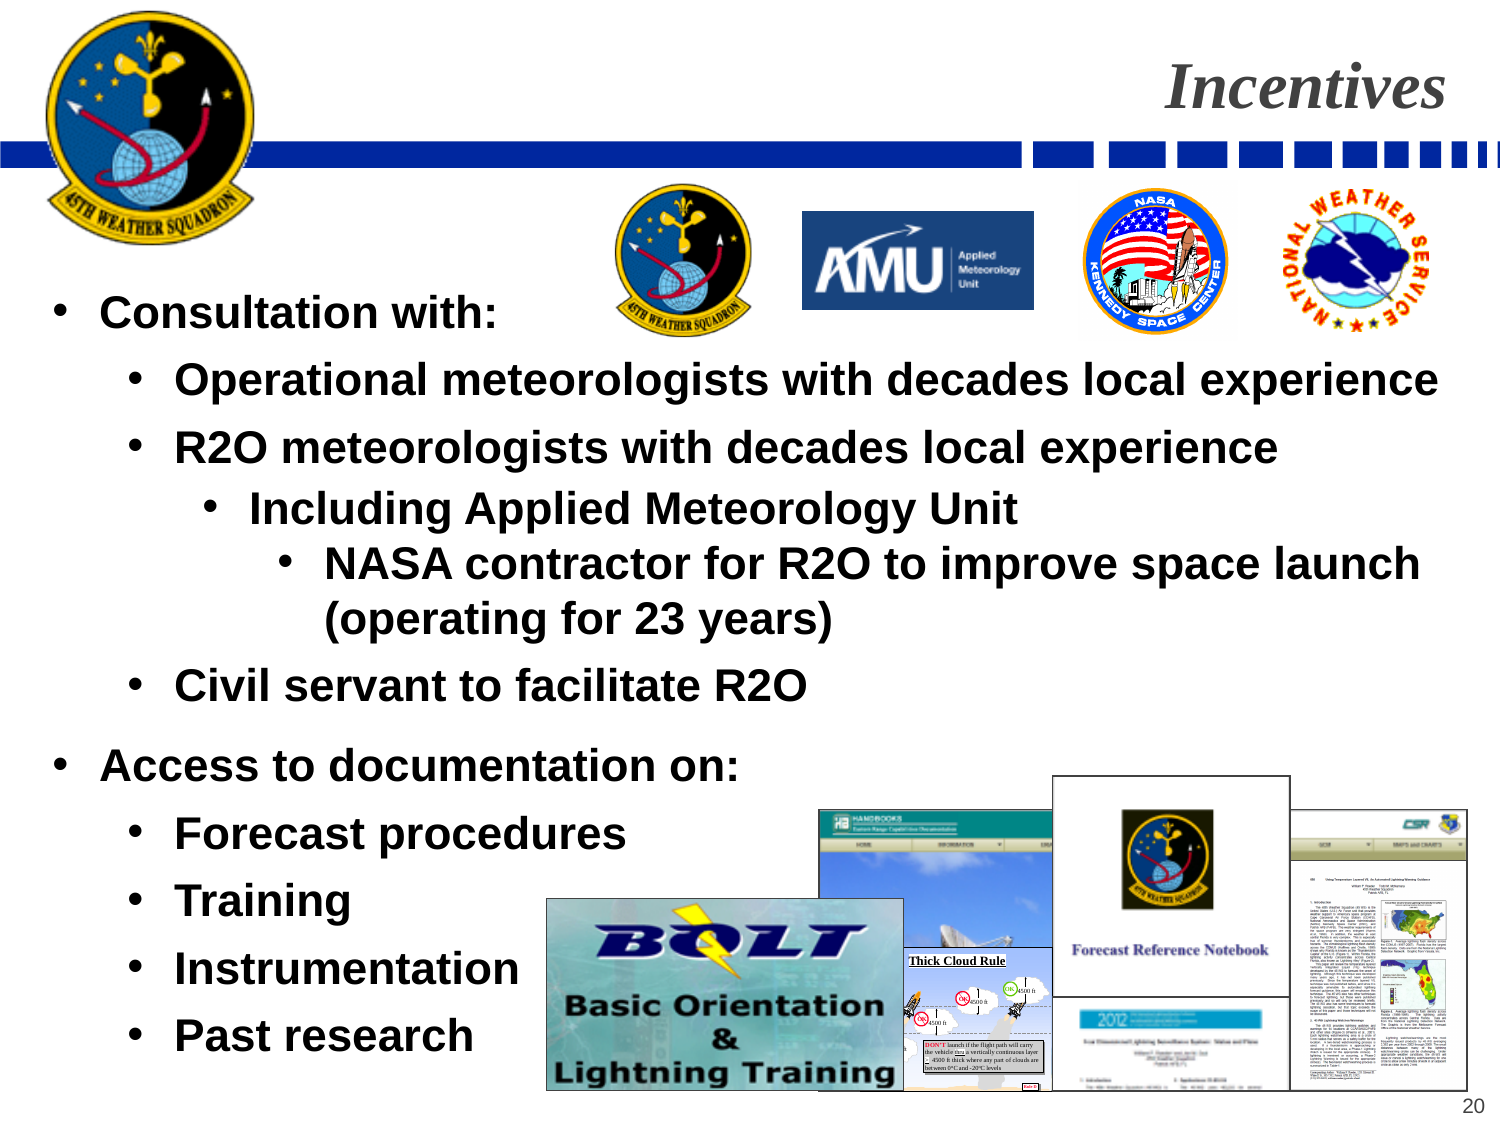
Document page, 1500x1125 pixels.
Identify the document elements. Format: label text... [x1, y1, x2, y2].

picture [611, 181, 757, 340]
picture [801, 210, 1034, 311]
picture [1283, 189, 1430, 333]
picture [40, 7, 263, 250]
picture [1078, 180, 1239, 341]
text_box Incentives [1150, 34, 1471, 130]
text_box Consultation with: Operational meteorologists with decades local experience R2O meteorologists with decades local experience Including Applied Meteorology Unit NASA contractor for R2O to improve space launch (operating for 23 years) Civil servant to facilitate R2O Access to documentation on: Forecast procedures Training Instrumentation Past research [37, 275, 1500, 1069]
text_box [546, 776, 1467, 1091]
